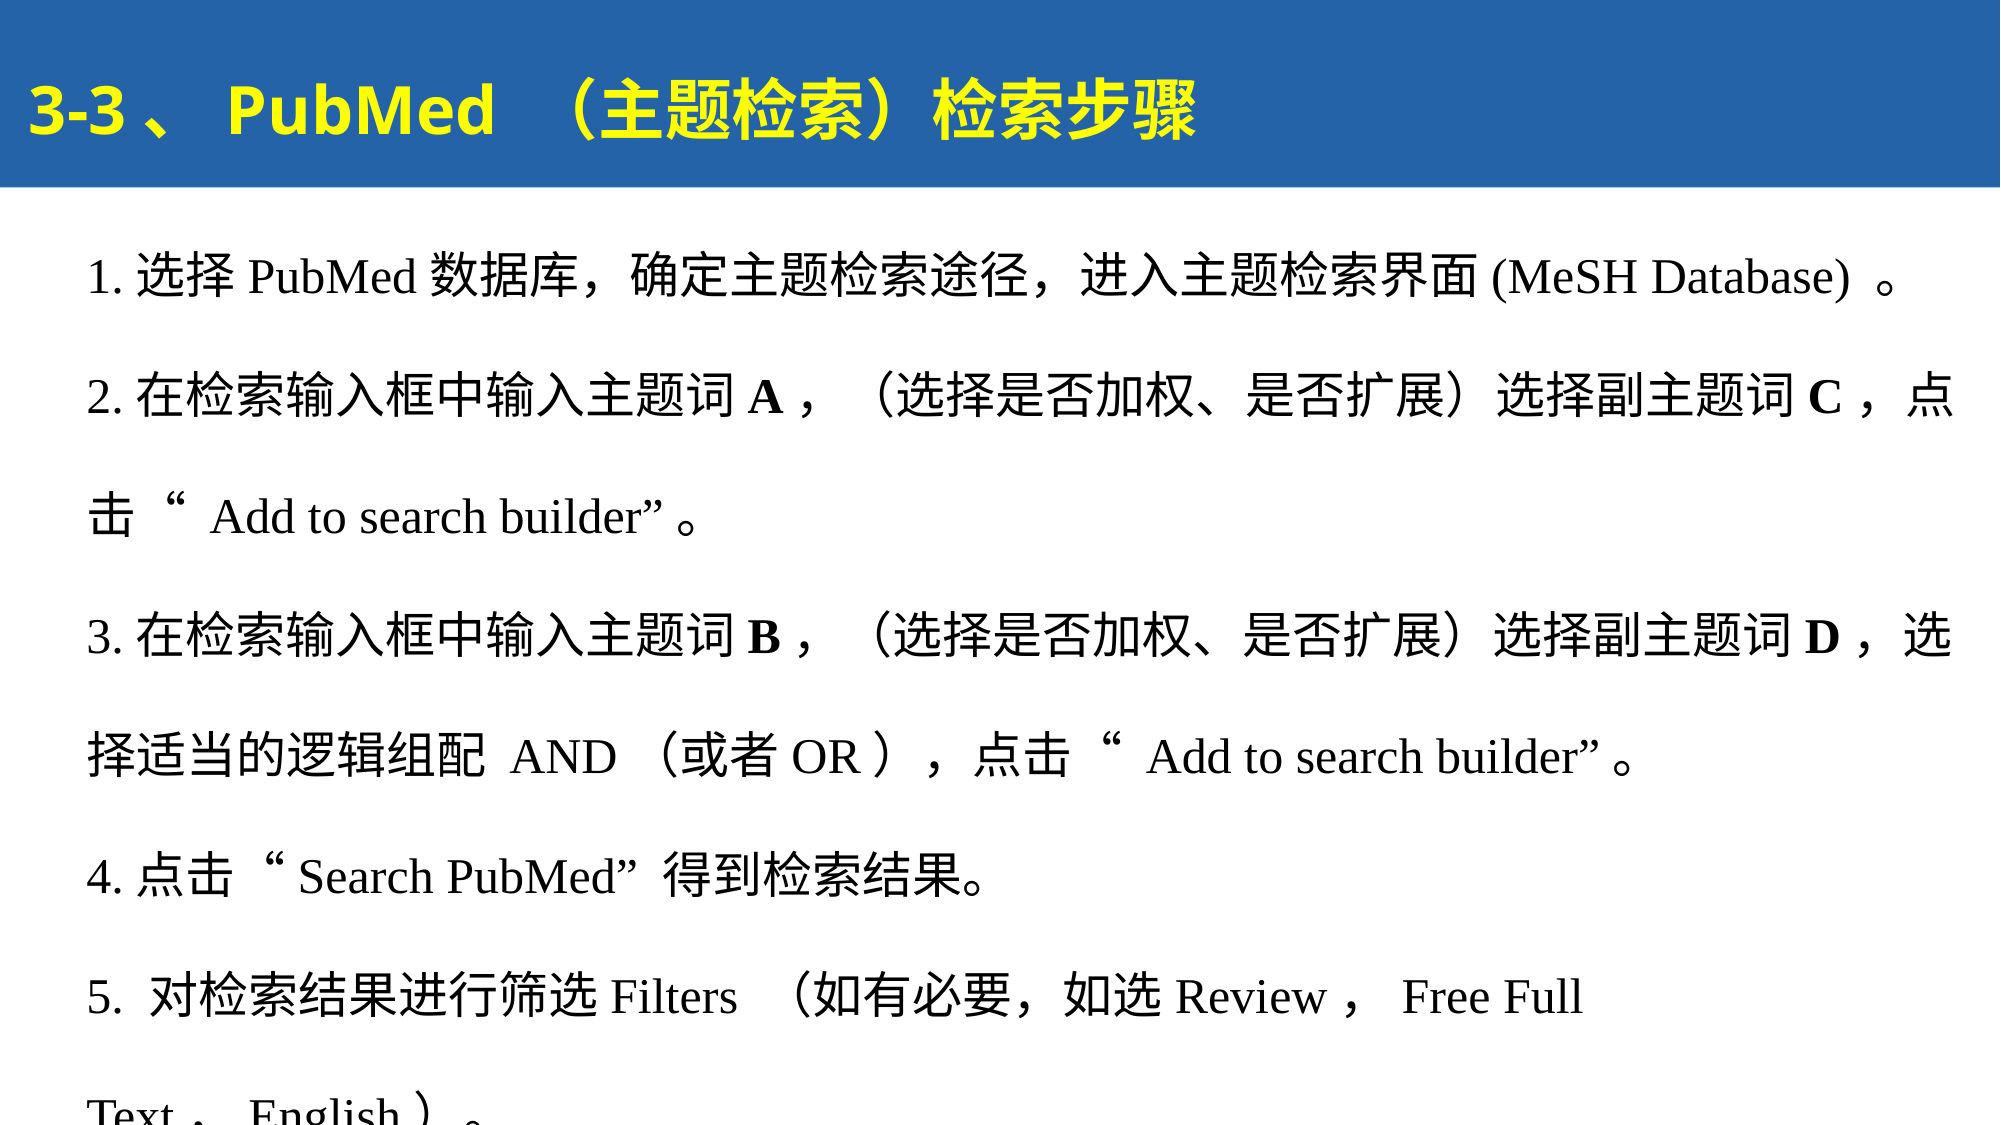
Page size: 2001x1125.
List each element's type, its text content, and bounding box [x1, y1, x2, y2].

text_box 1.选择PubMed数据库，确定主题检索途径，进入主题检索界面(MeSH Database) 。 2.在检索输入框中输入主题词A，（选择是否加权、是否扩展）选择副主题词C，点击“ Add to search builder”。 3.在检索输入框中输入主题词B，（选择是否加权、是否扩展）选择副主题词D，选择适当的逻辑组配 AND（或者OR），点击“ Add to search builder”。 4.点击“Search PubMed” 得到检索结果。 5. 对检索结果进行筛选Filters （如有必要，如选Review，Free Full Text，English）。 [71, 175, 1984, 1125]
text_box [0, 0, 2000, 188]
text_box 3-3、PubMed （主题检索）检索步骤 [14, 69, 1214, 157]
